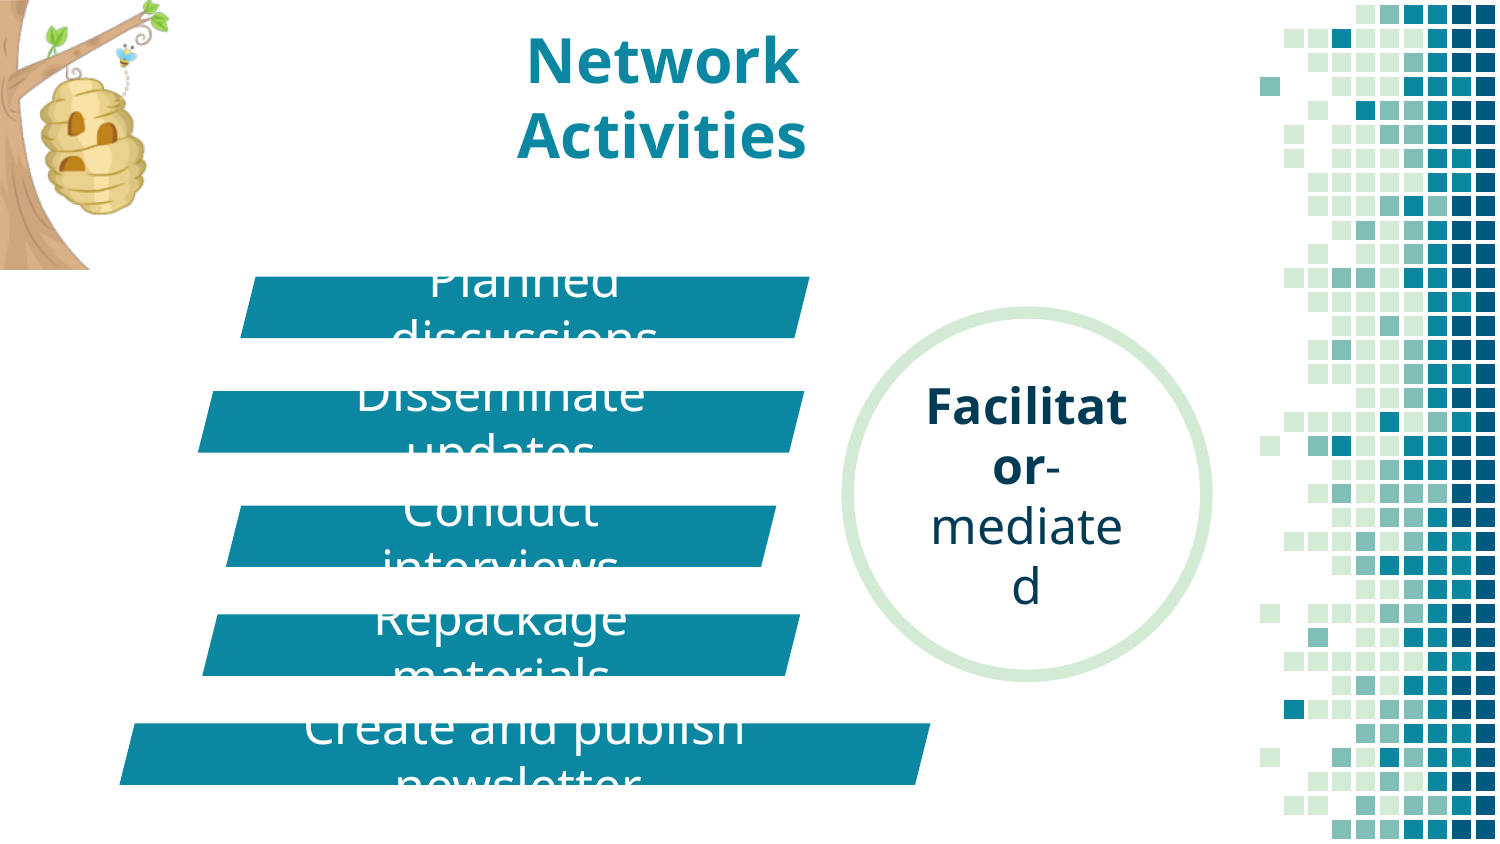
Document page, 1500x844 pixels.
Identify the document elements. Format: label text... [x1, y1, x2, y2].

text_box Planned discussions [240, 276, 810, 339]
text_box Create and publish newsletter [119, 723, 931, 785]
text_box Repackage materials [202, 614, 801, 676]
picture [0, 0, 169, 270]
text_box Conduct interviews [225, 505, 777, 567]
text_box Disseminate updates [197, 391, 805, 453]
text_box Facilitator-mediated [847, 312, 1207, 676]
title Network Activities [374, 60, 952, 187]
